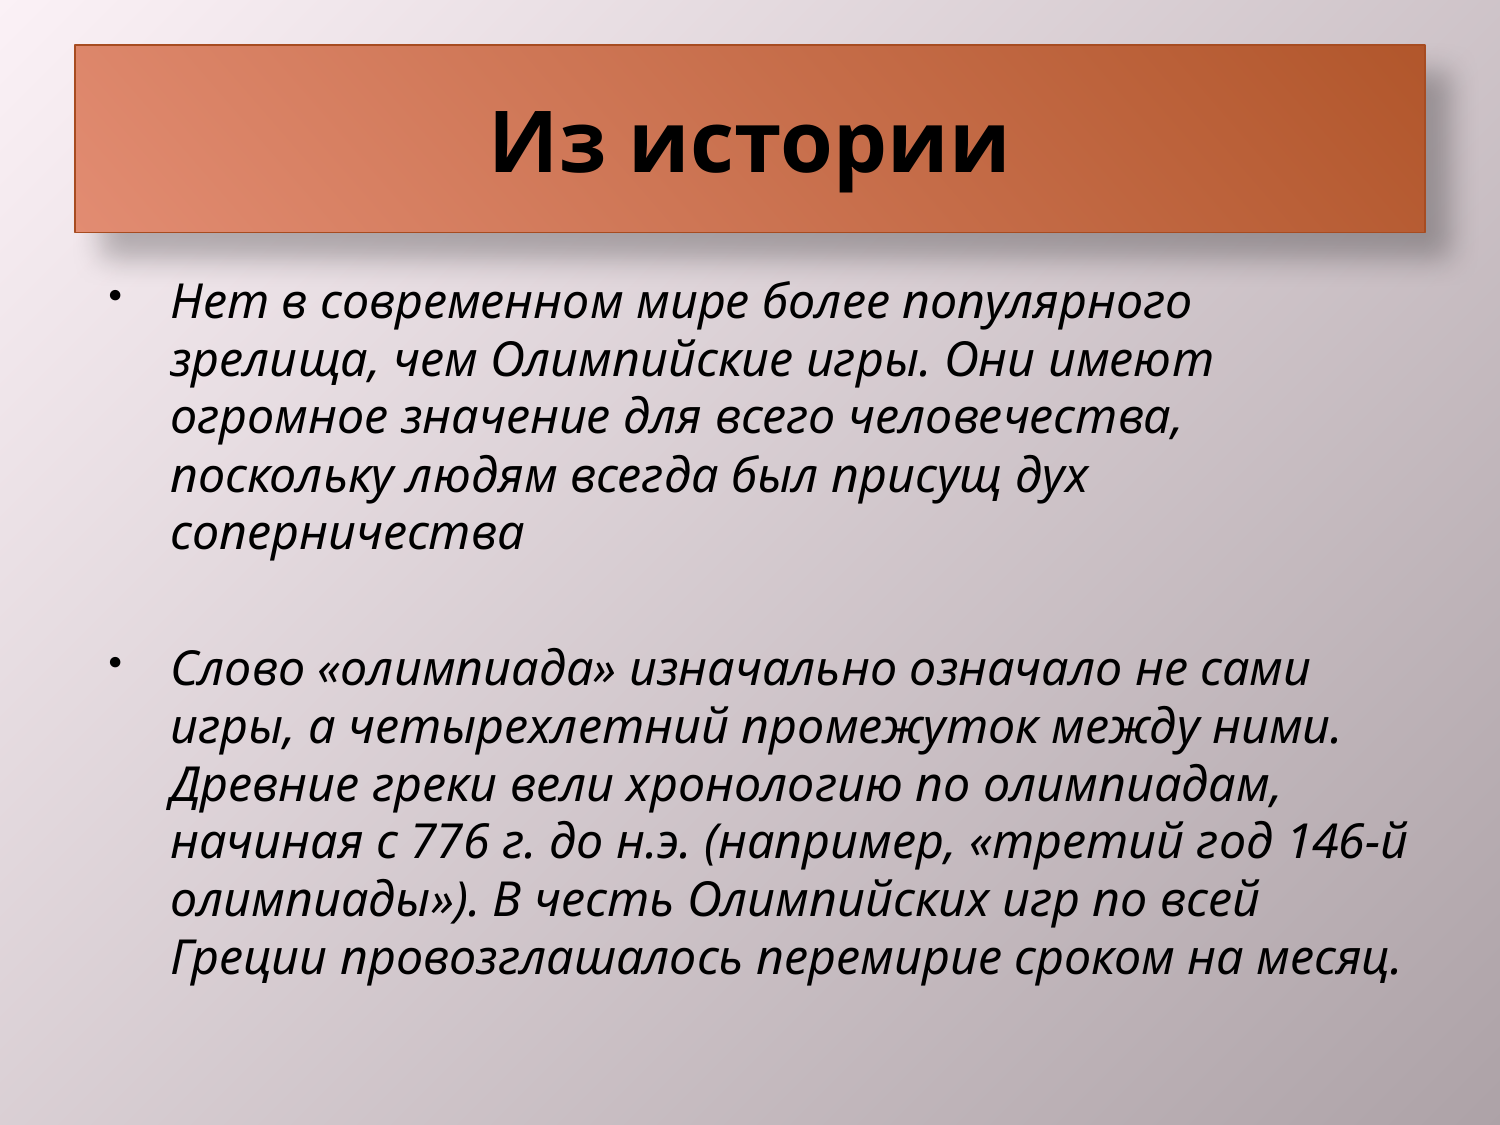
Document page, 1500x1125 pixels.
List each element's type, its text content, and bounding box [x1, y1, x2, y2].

title Из истории [74, 44, 1426, 233]
list Нет в современном мире более популярного зрелища, чем Олимпийские игры. Они имеют огромное значение для всего человечества, поскольку людям всегда был присущ дух соперничества Слово «олимпиада» изначально означало не сами игры, а четырехлетний промежуток между ними. Древние греки вели хронологию по олимпиадам, начиная с 776 г. до н.э. (например, «третий год 146-й олимпиады»). В честь Олимпийских игр по всей Греции провозглашалось перемирие сроком на месяц. [75, 262, 1425, 1035]
